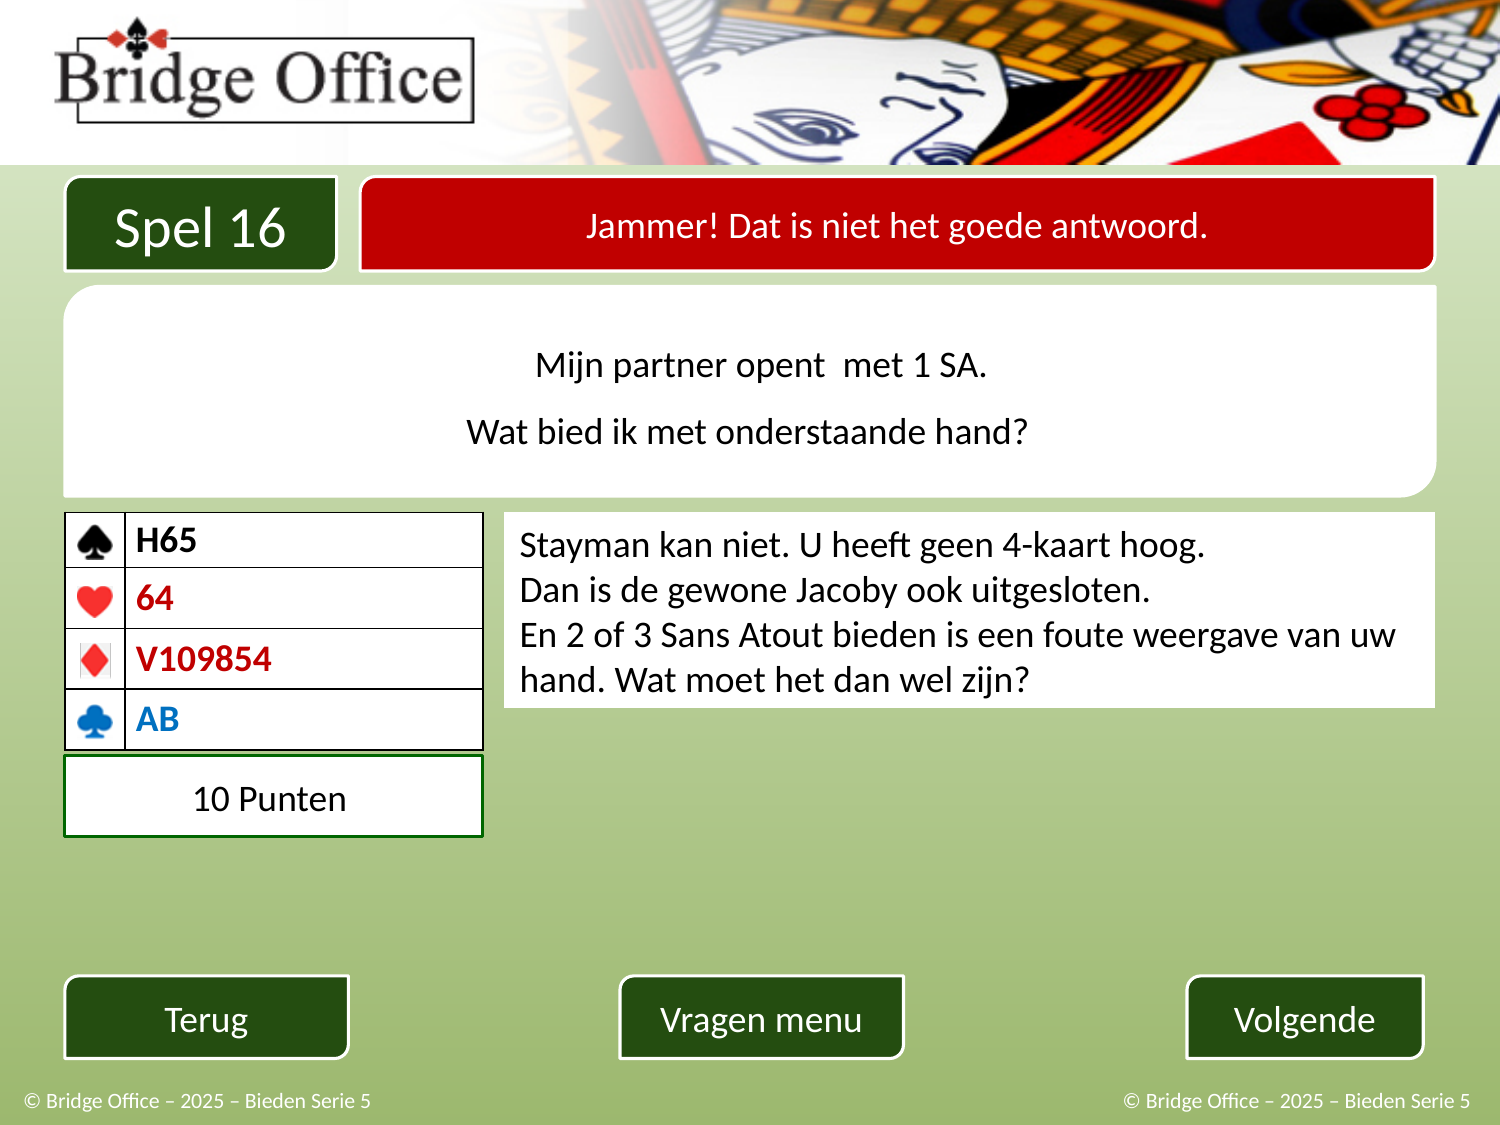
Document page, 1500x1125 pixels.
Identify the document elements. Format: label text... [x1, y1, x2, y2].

text_box 10 Punten [63, 754, 484, 838]
text_box © Bridge Office – 2025 – Bieden Serie 5 [1107, 1079, 1500, 1121]
text_box Mijn partner opent met 1 SA. [508, 332, 1015, 393]
table_header H65 [126, 513, 482, 567]
table_cell [66, 690, 124, 749]
table_header [66, 513, 124, 567]
table_cell AB [126, 690, 482, 749]
text_box [63, 284, 1437, 498]
text_box Terug [63, 974, 350, 1061]
picture [77, 585, 114, 618]
picture [0, 0, 1500, 166]
text_box © Bridge Office – 2025 – Bieden Serie 5 [8, 1079, 393, 1121]
text_box Jammer! Dat is niet het goede antwoord. [358, 179, 1437, 273]
table_cell [66, 568, 124, 628]
text_box Volgende [1185, 974, 1425, 1061]
picture [77, 643, 114, 679]
text_box Vragen menu [618, 974, 906, 1061]
table_cell [66, 629, 124, 688]
picture [77, 524, 114, 561]
text_box Wat bied ik met onderstaande hand? [451, 399, 1072, 460]
text_box Spel 16 [63, 179, 339, 273]
text_box Stayman kan niet. U heeft geen 4-kaart hoog. Dan is de gewone Jacoby ook uitgesloten. En 2 of 3 Sans Atout bieden is een foute weergave van uw hand. Wat moet het dan wel zijn? [504, 512, 1435, 708]
table_cell 64 [126, 568, 482, 628]
picture [77, 703, 114, 740]
table_cell V109854 [126, 629, 482, 688]
